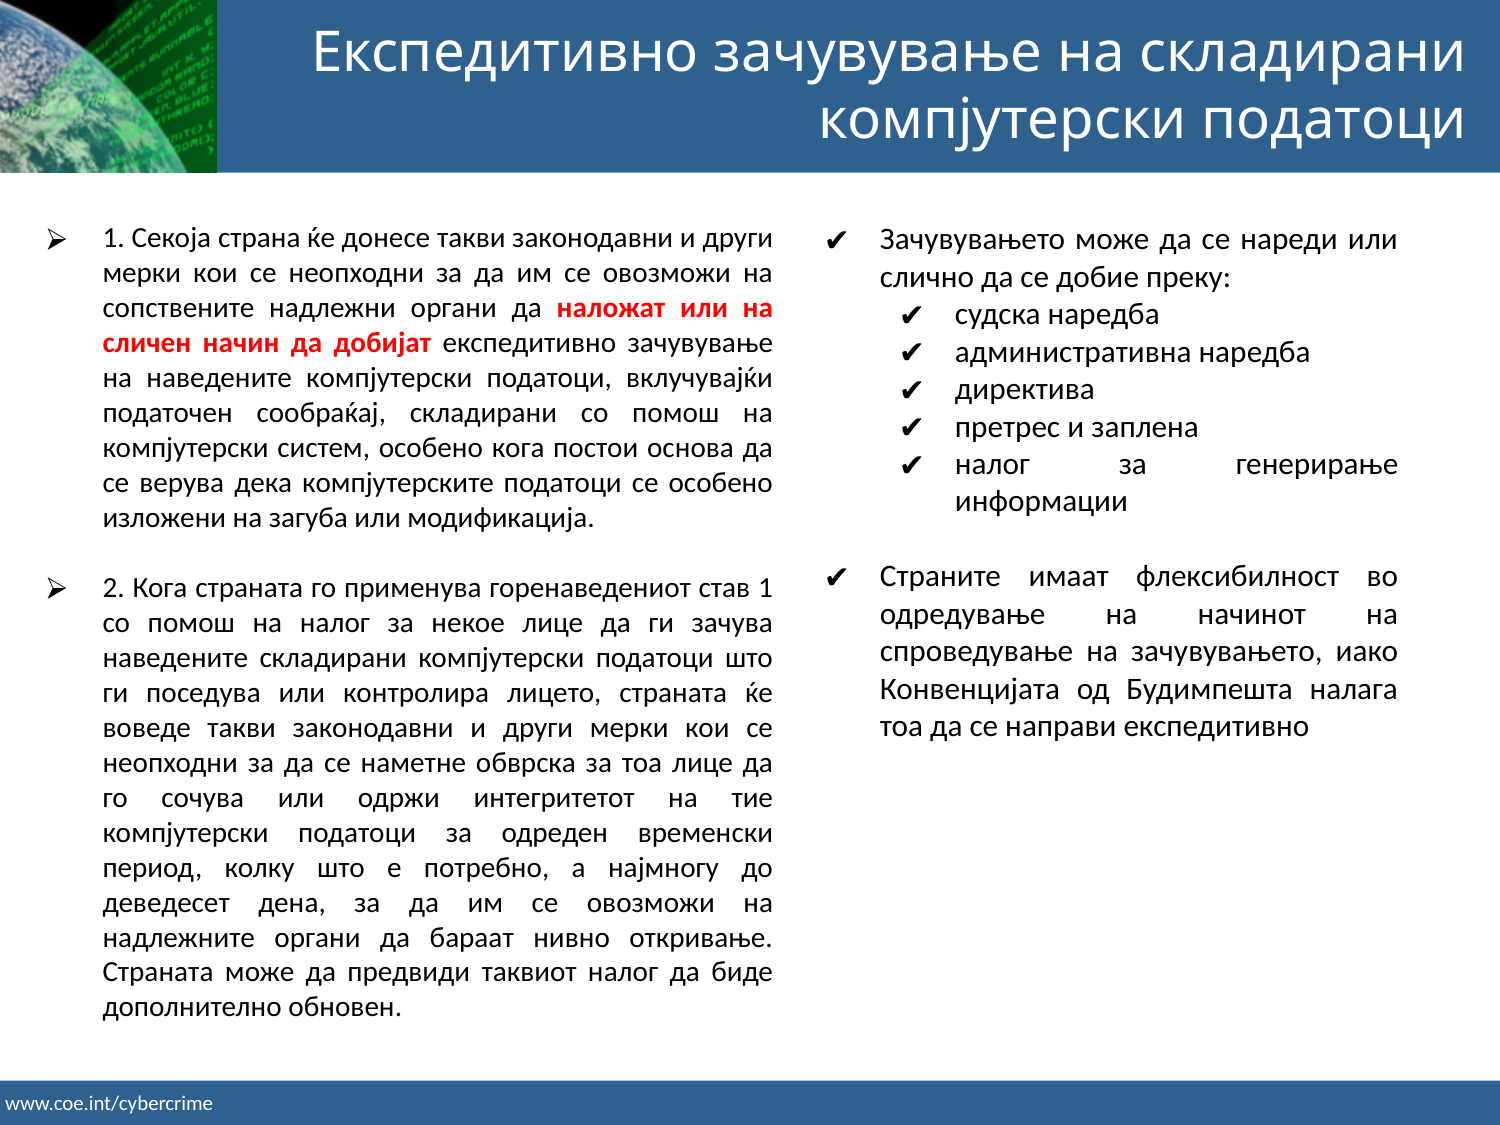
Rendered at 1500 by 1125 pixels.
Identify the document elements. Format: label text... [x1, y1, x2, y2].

text_box Зачувувањето може да се нареди или слично да се добие преку: судска наредба административна наредба директива претрес и заплена налог за генерирање информации Страните имаат флексибилност во одредување на начинот на спроведување на зачувувањето, иако Конвенцијата од Будимпешта налага тоа да се направи експедитивно [808, 211, 1414, 751]
picture [0, 0, 217, 173]
text_box 1. Секоја страна ќе донесе такви законодавни и други мерки кои се неопходни за да им се овозможи на сопствените надлежни органи да наложат или на сличен начин да добијат експедитивно зачувување на наведените компјутерски податоци, вклучувајќи податочен сообраќај, складирани со помош на компјутерски систем, особено кога постои основа да се верува дека компјутерските податоци се особено изложени на загуба или модификација. 2. Кога страната го применува горенаведениот став 1 со помош на налог за некое лице да ги зачува наведените складирани компјутерски податоци што ги поседува или контролира лицето, страната ќе воведе такви законодавни и други мерки кои се неопходни за да се наметне обврска за тоа лице да го сочува или одржи интегритетот на тие компјутерски податоци за одреден временски период, колку што е потребно, а најмногу до деведесет дена, за да им се овозможи на надлежните органи да бараат нивно откривање. Страната може да предвиди таквиот налог да биде дополнително обновен. [31, 211, 789, 1031]
text_box Експедитивно зачувување на складирани компјутерски податоци [230, 7, 1483, 158]
